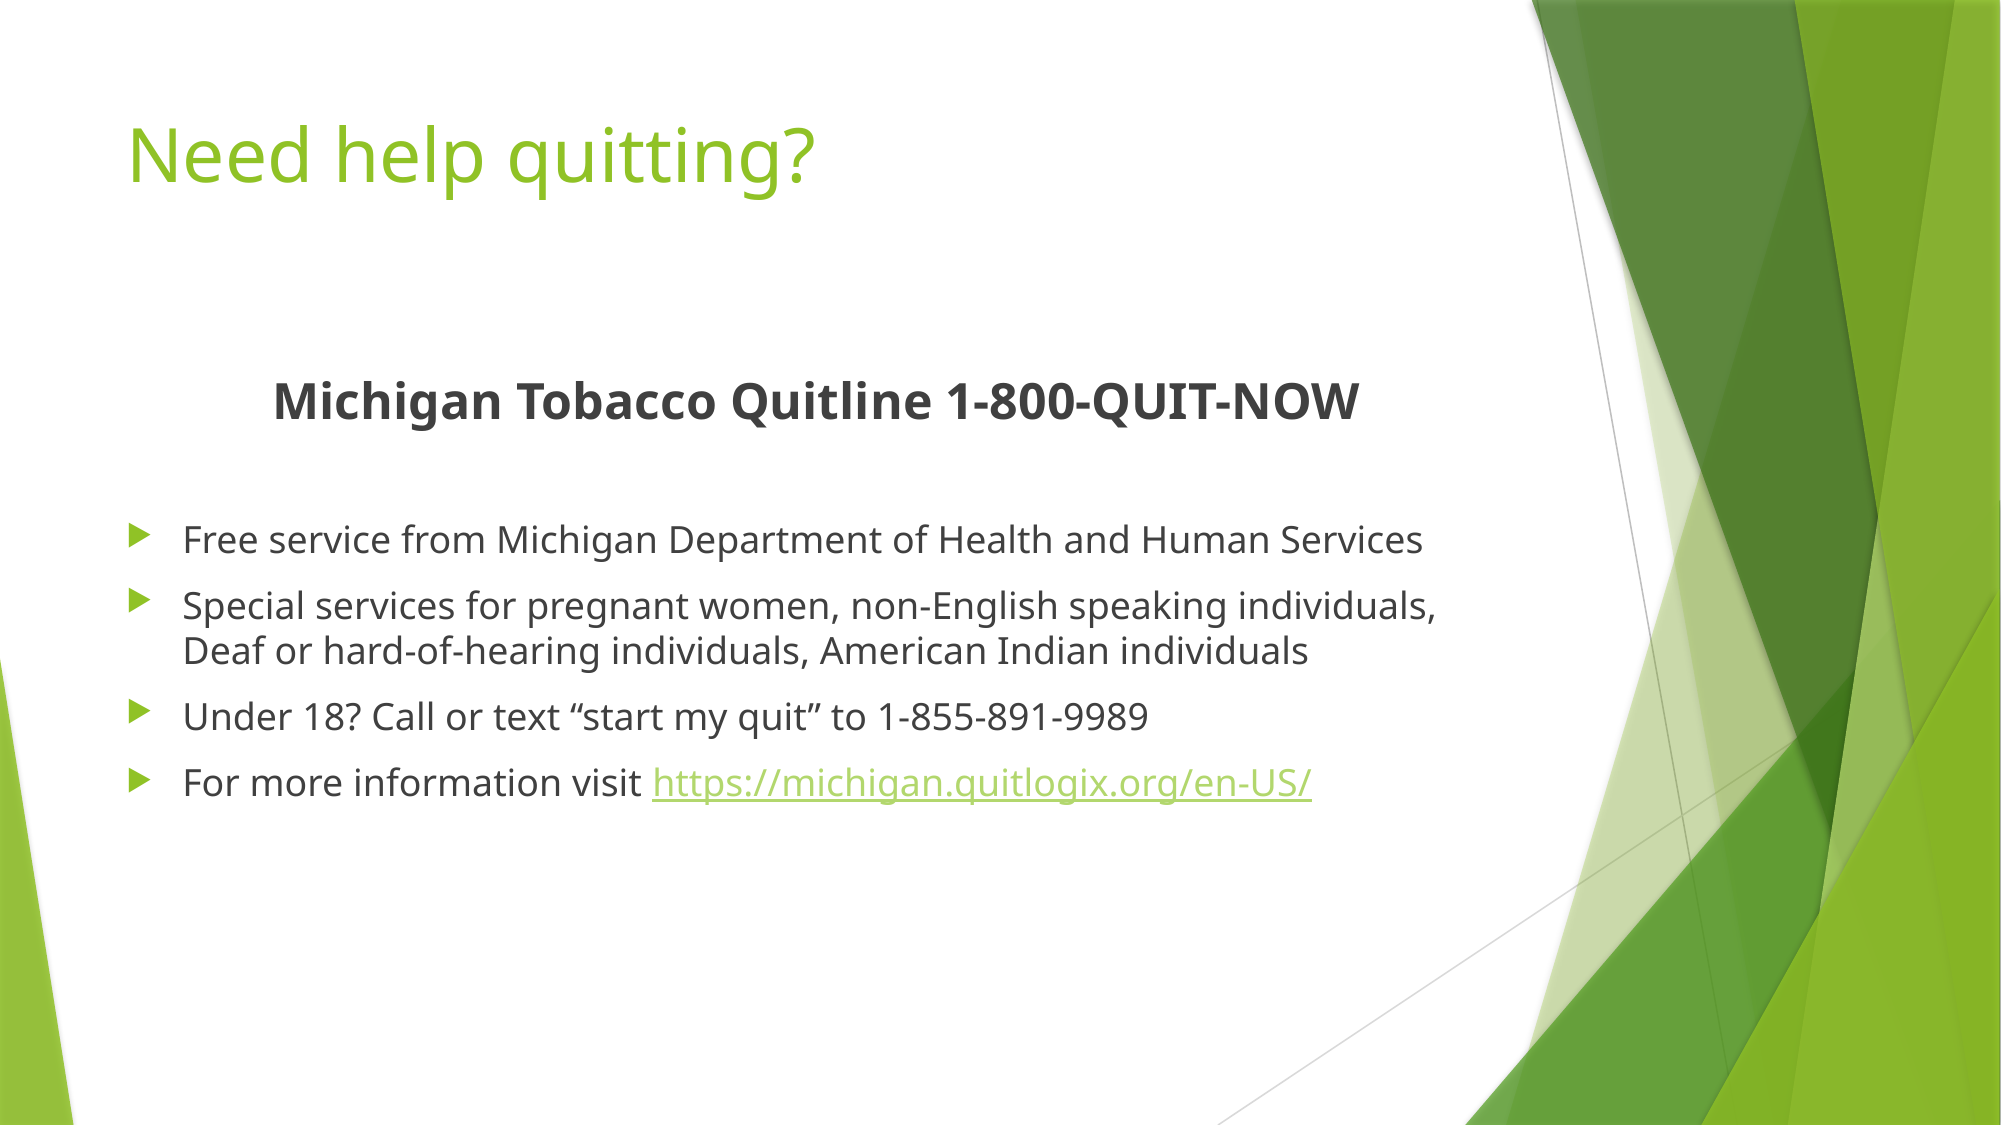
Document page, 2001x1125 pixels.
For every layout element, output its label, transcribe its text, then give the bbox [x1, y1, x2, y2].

list Michigan Tobacco Quitline 1-800-QUIT-NOW Free service from Michigan Department of Health and Human Services Special services for pregnant women, non-English speaking individuals, Deaf or hard-of-hearing individuals, American Indian individuals Under 18? Call or text “start my quit” to 1-855-891-9989 For more information visit https://michigan.quitlogix.org/en-US/ [111, 362, 1522, 999]
title Need help quitting? [111, 99, 1522, 317]
